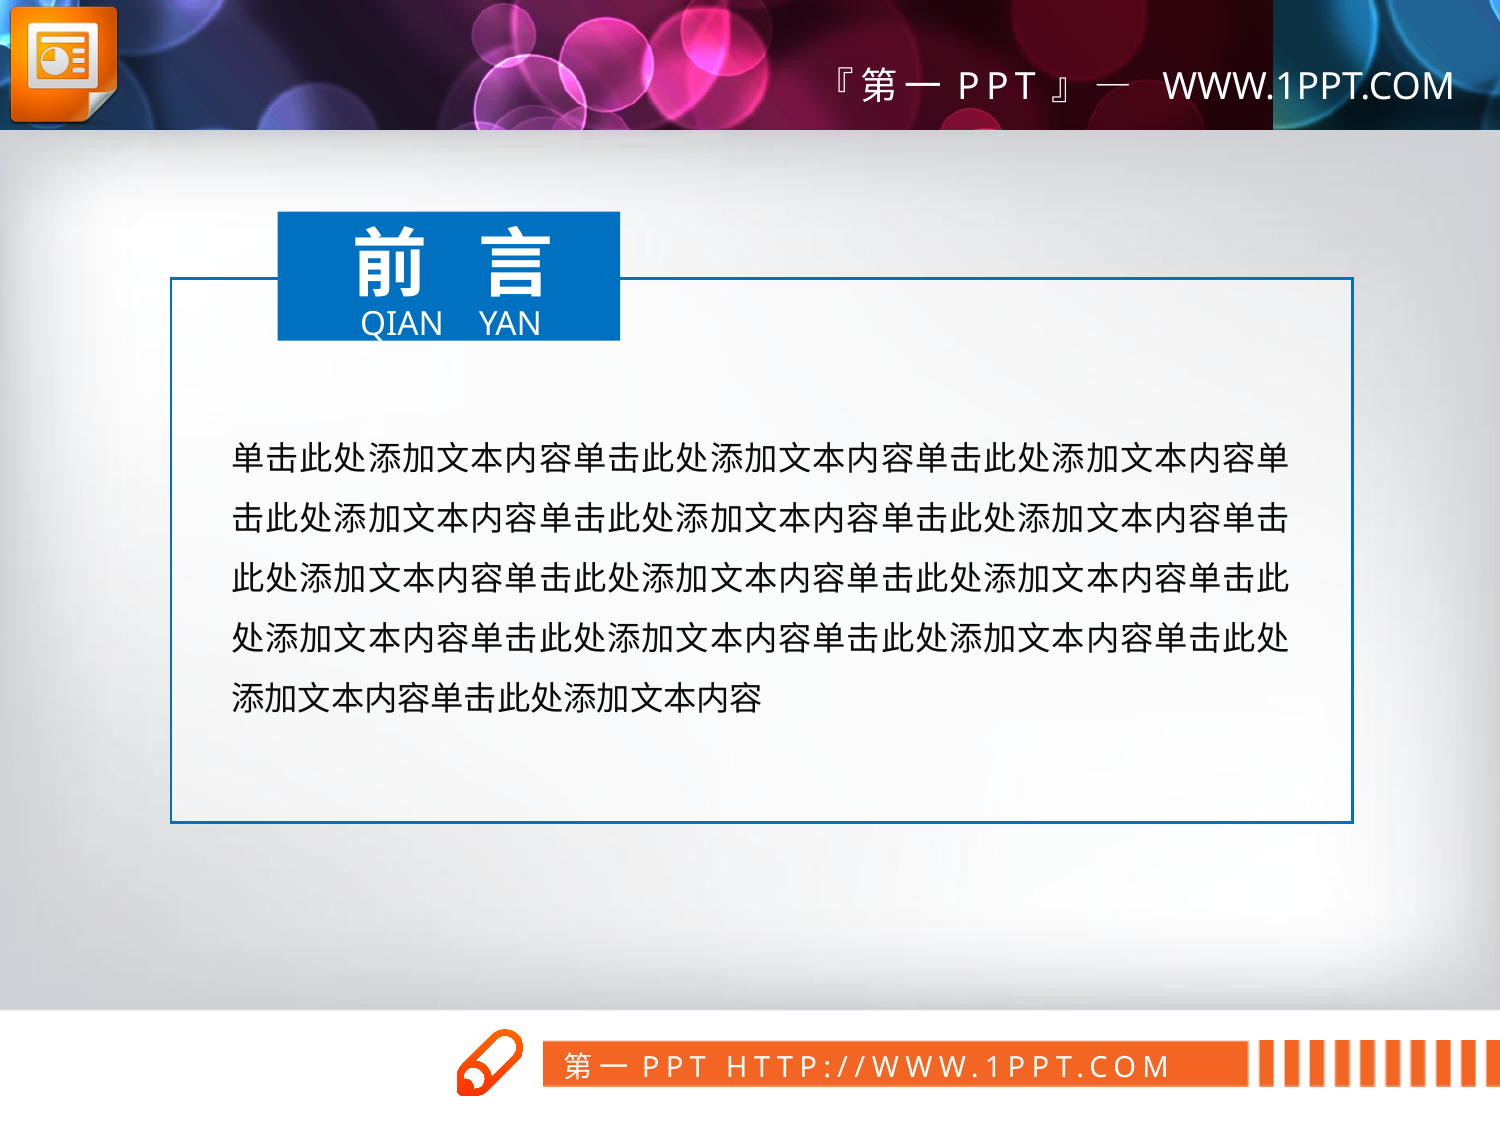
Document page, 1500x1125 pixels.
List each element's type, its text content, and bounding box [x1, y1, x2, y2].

text_box 单击此处添加文本内容单击此处添加文本内容单击此处添加文本内容单击此处添加文本内容单击此处添加文本内容单击此处添加文本内容单击此处添加文本内容单击此处添加文本内容单击此处添加文本内容单击此处添加文本内容单击此处添加文本内容单击此处添加文本内容单击此处添加文本内容单击此处添加文本内容 [216, 409, 1307, 724]
text_box [171, 278, 1353, 823]
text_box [277, 207, 621, 350]
picture [543, 1040, 1500, 1087]
picture [0, 0, 1500, 1012]
